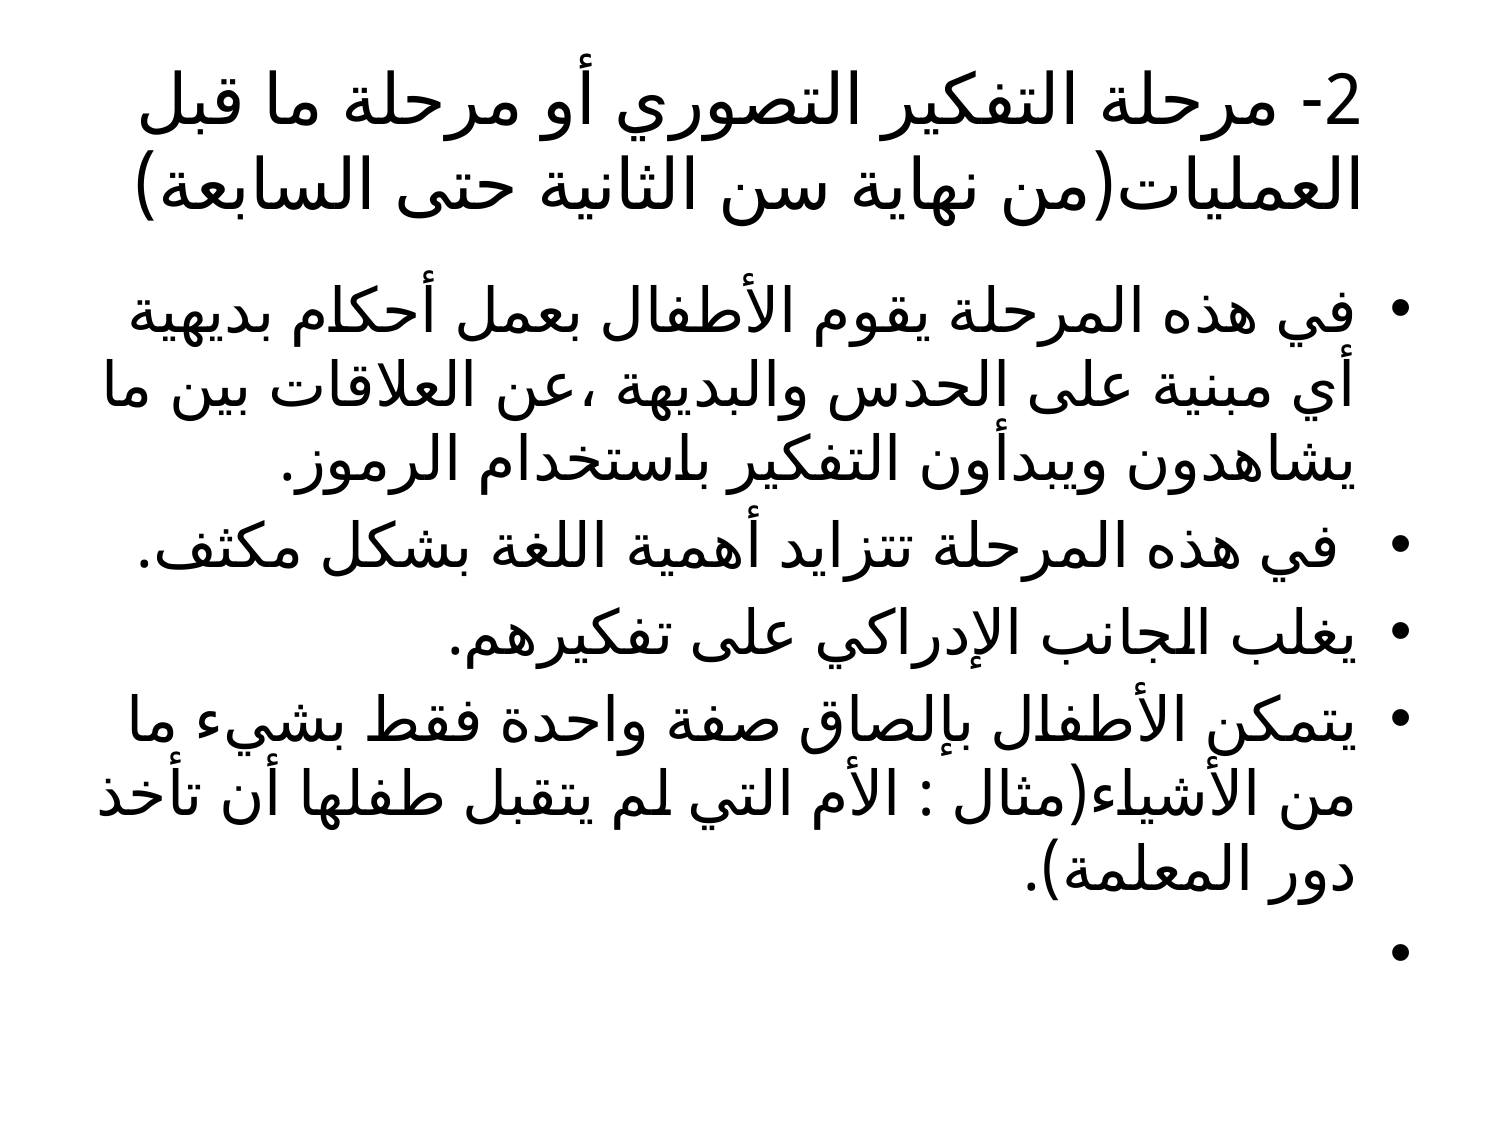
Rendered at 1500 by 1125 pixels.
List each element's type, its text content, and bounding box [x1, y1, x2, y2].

title 2- مرحلة التفكير التصوري أو مرحلة ما قبل العمليات(من نهاية سن الثانية حتى السابعة) [75, 45, 1425, 233]
list في هذه المرحلة يقوم الأطفال بعمل أحكام بديهية أي مبنية على الحدس والبديهة ،عن العلاقات بين ما يشاهدون ويبدأون التفكير باستخدام الرموز. في هذه المرحلة تتزايد أهمية اللغة بشكل مكثف. يغلب الجانب الإدراكي على تفكيرهم. يتمكن الأطفال بإلصاق صفة واحدة فقط بشيء ما من الأشياء(مثال : الأم التي لم يتقبل طفلها أن تأخذ دور المعلمة). [75, 262, 1425, 1005]
